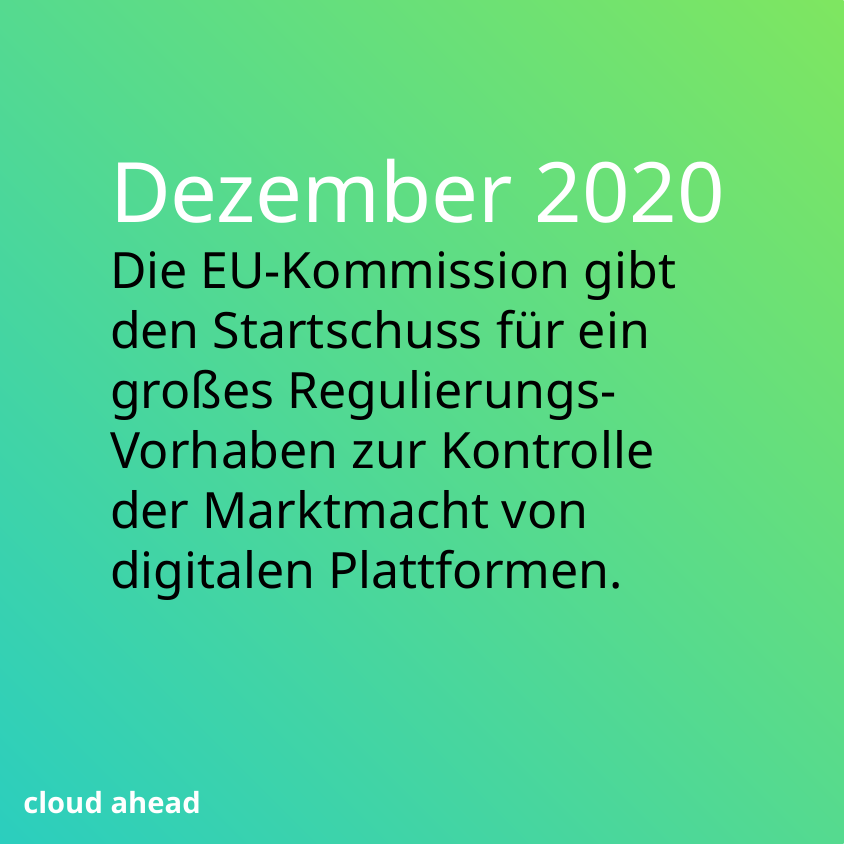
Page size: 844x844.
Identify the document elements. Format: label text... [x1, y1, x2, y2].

text_box Dezember 2020 Die EU-Kommission gibt den Startschuss für ein großes Regulierungs-Vorhaben zur Kontrolle der Marktmacht von digitalen Plattformen. [95, 131, 754, 677]
